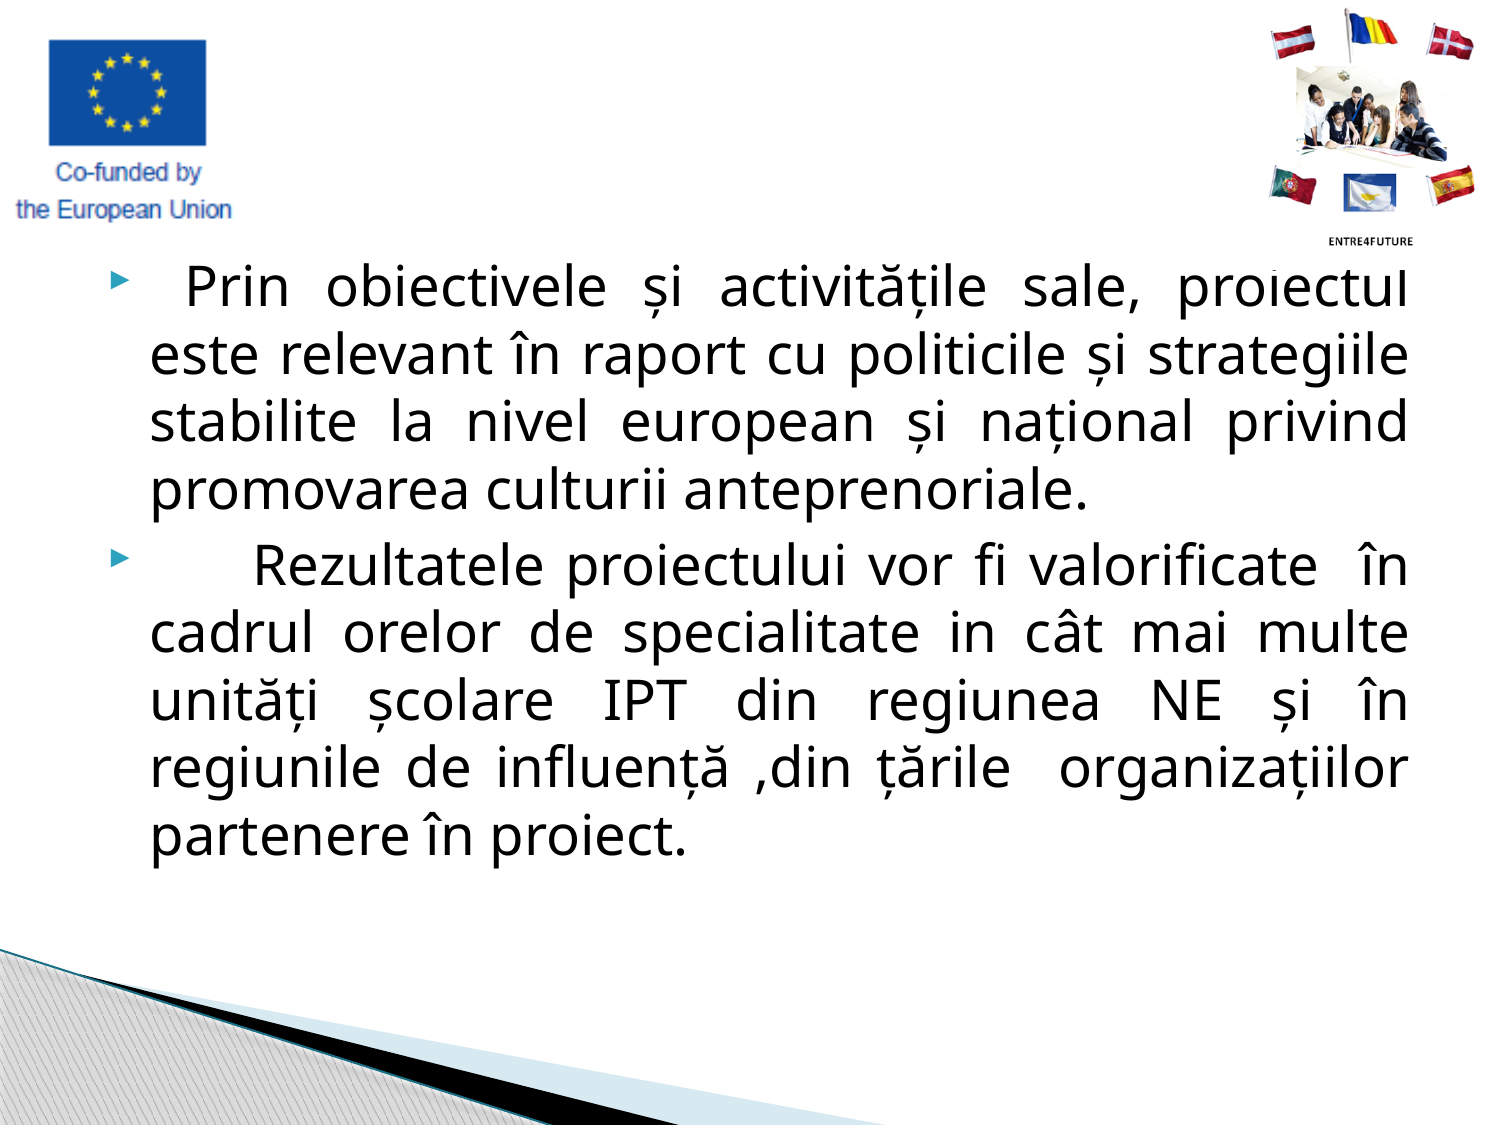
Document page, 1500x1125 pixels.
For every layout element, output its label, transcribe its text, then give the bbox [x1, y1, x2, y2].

list Prin obiectivele şi activităţile sale, proiectul este relevant în raport cu politicile şi strategiile stabilite la nivel european şi naţional privind promovarea culturii anteprenoriale. Rezultatele proiectului vor fi valorificate în cadrul orelor de specialitate in cât mai multe unități școlare IPT din regiunea NE și în regiunile de influență ,din țările organizațiilor partenere în proiect. [75, 243, 1425, 986]
picture [0, 0, 253, 251]
picture [1252, 0, 1500, 270]
